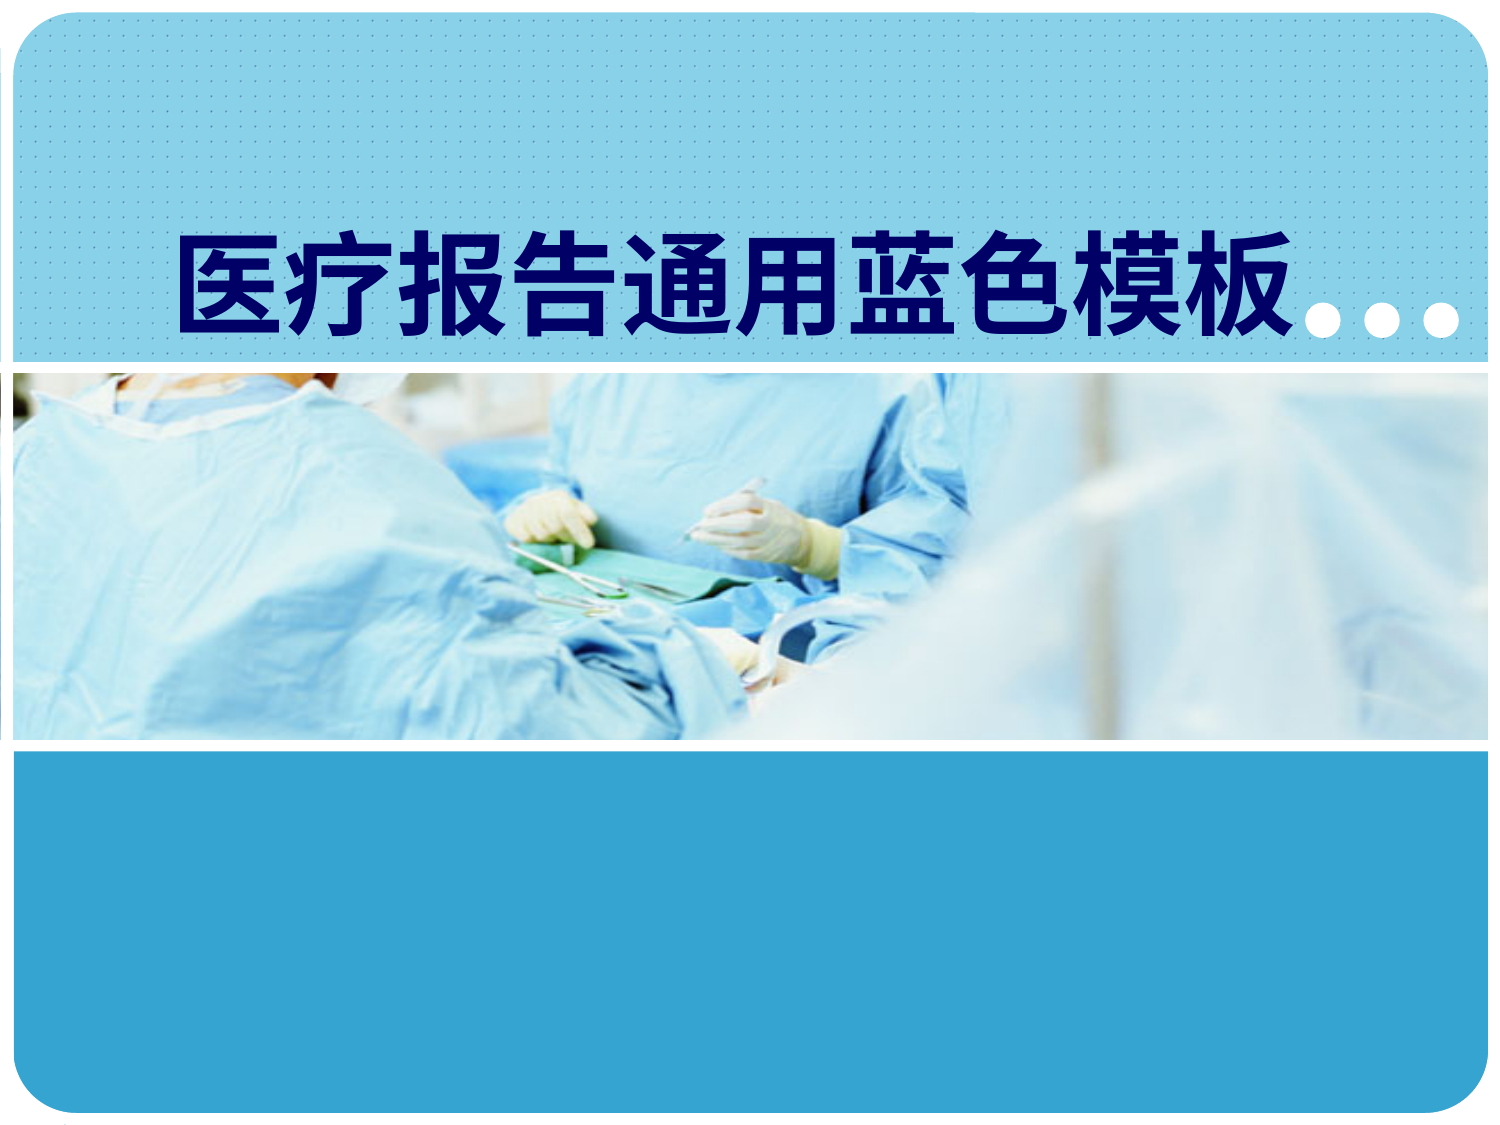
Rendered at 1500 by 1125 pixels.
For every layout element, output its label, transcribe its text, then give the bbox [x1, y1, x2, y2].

picture [14, 13, 1488, 362]
title 医疗报告通用蓝色模板 [74, 224, 1393, 338]
picture [14, 373, 1488, 740]
